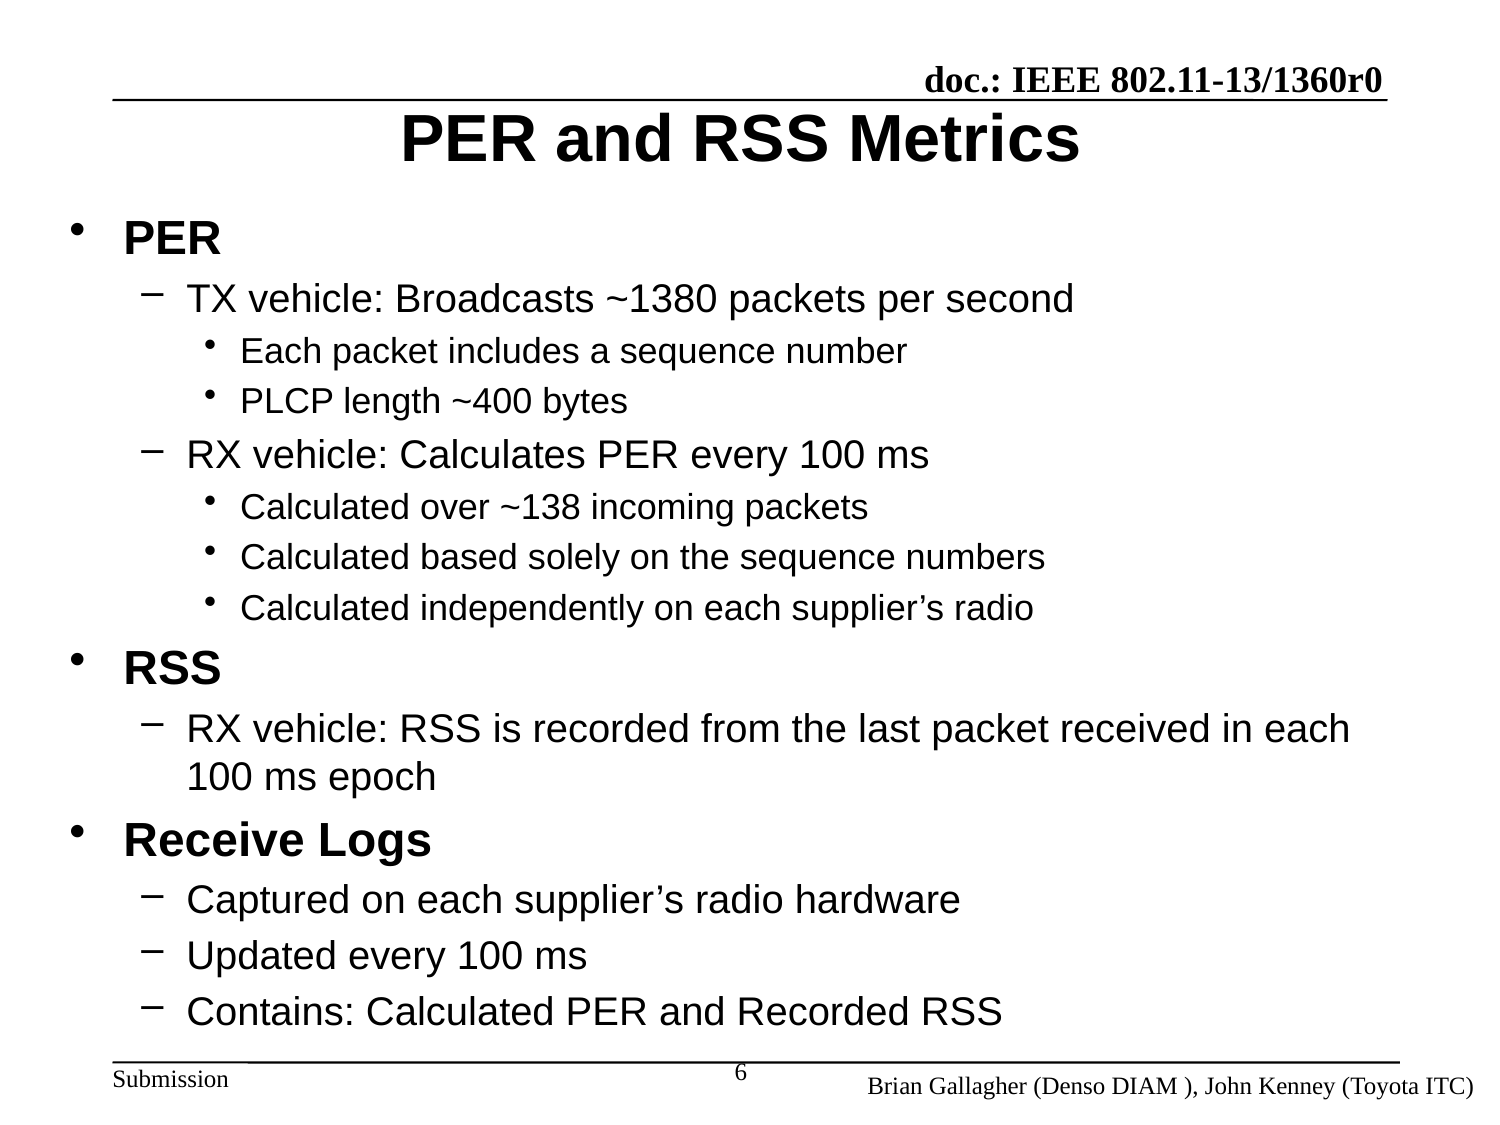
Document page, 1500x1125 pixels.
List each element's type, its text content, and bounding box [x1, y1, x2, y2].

title PER and RSS Metrics [76, 78, 1406, 191]
text_box Brian Gallagher (Denso DIAM ), John Kenney (Toyota ITC) [867, 1069, 1475, 1100]
slide_number 6 [584, 1055, 898, 1123]
list PER TX vehicle: Broadcasts ~1380 packets per second Each packet includes a sequence number PLCP length ~400 bytes RX vehicle: Calculates PER every 100 ms Calculated over ~138 incoming packets Calculated based solely on the sequence numbers Calculated independently on each supplier’s radio RSS RX vehicle: RSS is recorded from the last packet received in each 100 ms epoch Receive Logs Captured on each supplier’s radio hardware Updated every 100 ms Contains: Calculated PER and Recorded RSS [54, 198, 1423, 1044]
